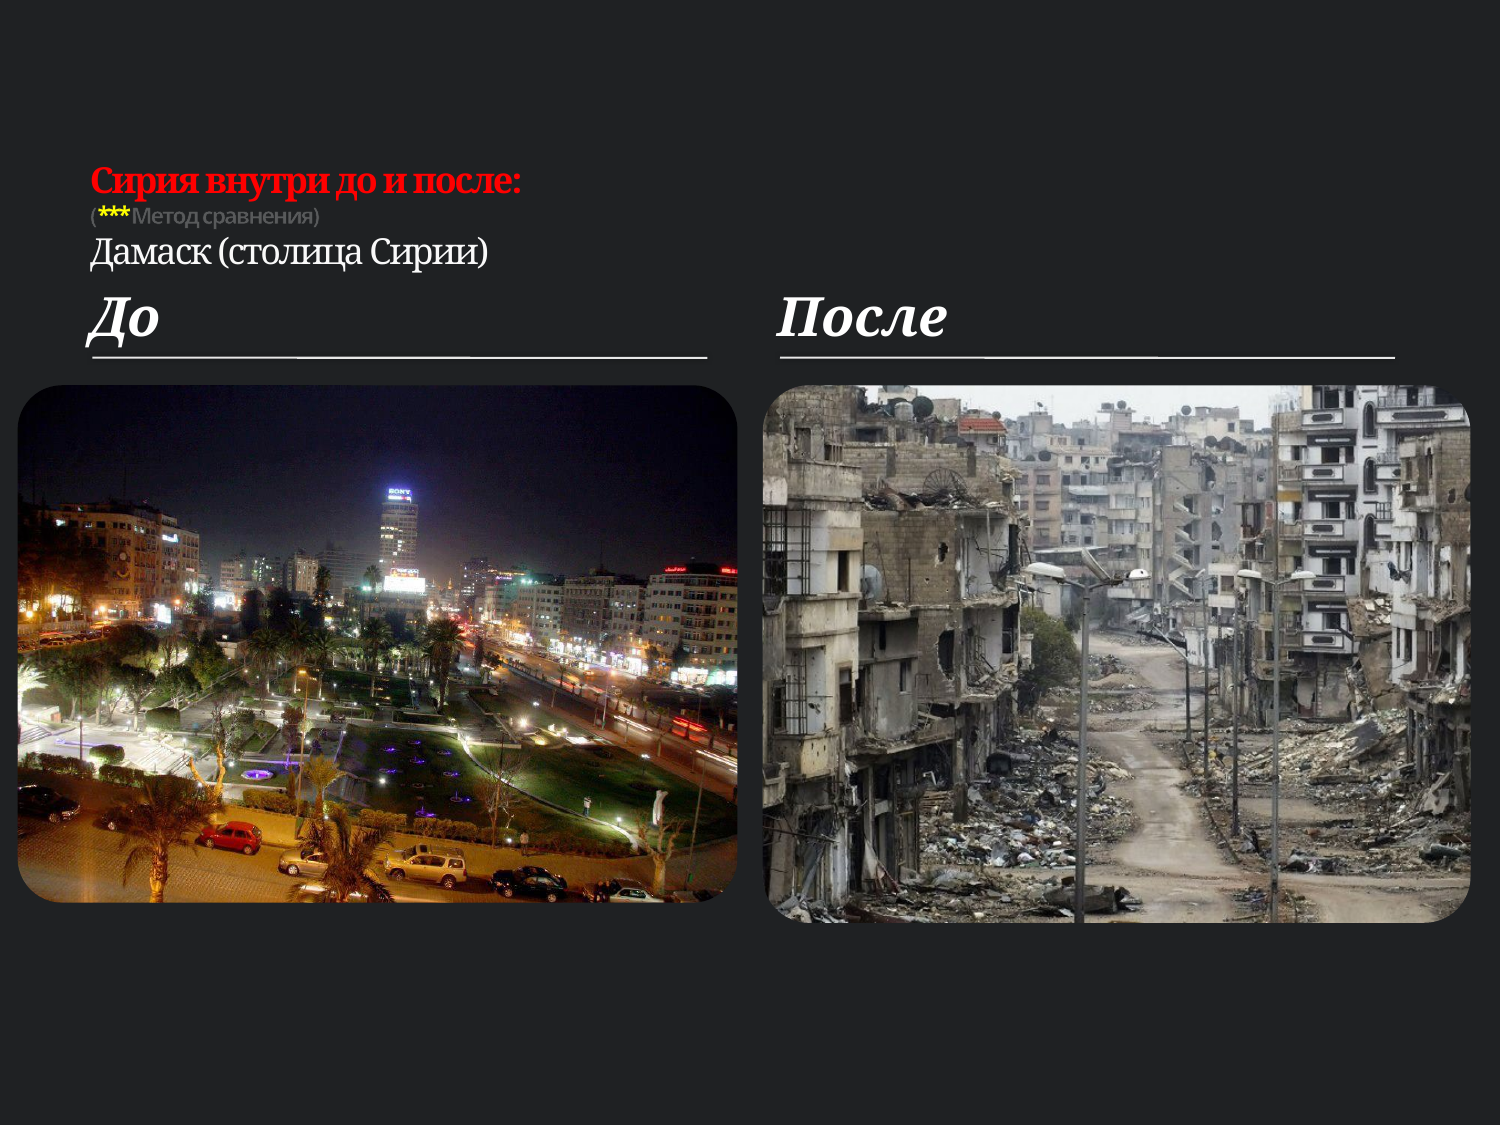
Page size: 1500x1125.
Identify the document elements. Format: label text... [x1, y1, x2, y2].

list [20, 388, 736, 901]
title Сирия внутри до и после: (***Метод сравнения) Дамаск (столица Сирии) [74, 0, 1425, 280]
list После [760, 228, 1427, 357]
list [765, 388, 1470, 921]
list До [73, 228, 740, 357]
